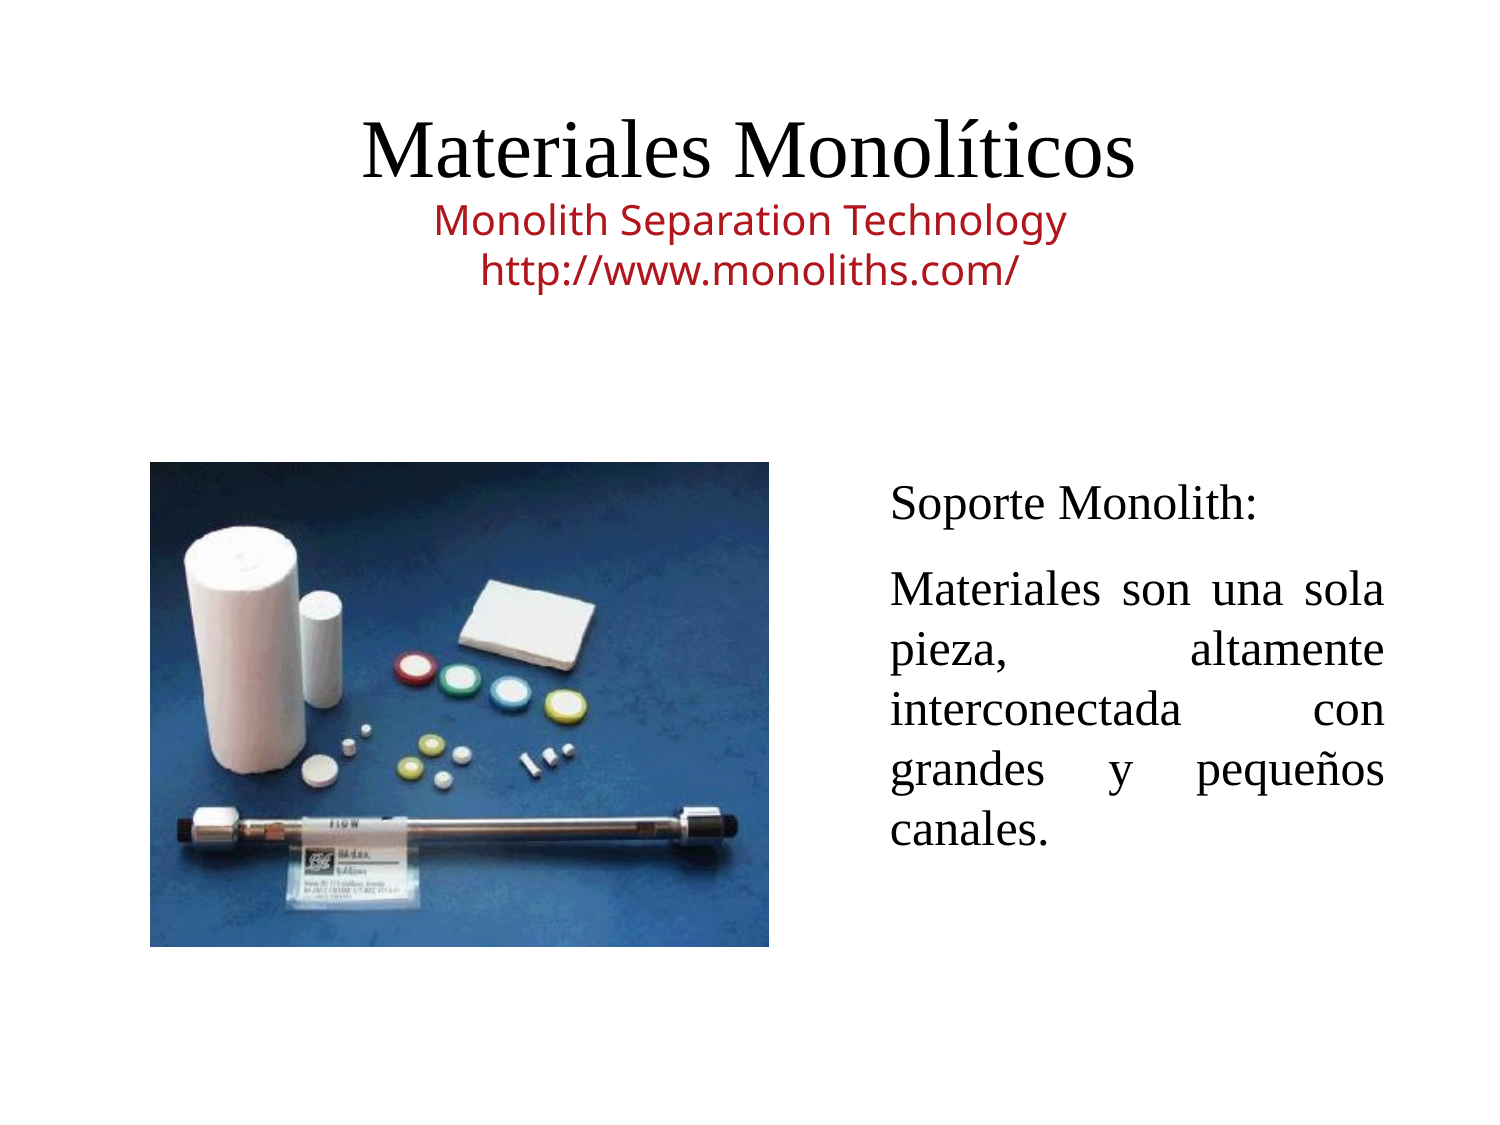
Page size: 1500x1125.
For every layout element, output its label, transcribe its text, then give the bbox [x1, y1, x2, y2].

text_box Soporte Monolith: Materiales son una sola pieza, altamente interconectada con grandes y pequeños canales. [874, 462, 1400, 863]
picture [149, 462, 769, 947]
title Materiales Monolíticos Monolith Separation Technology http://www.monoliths.com/ [112, 99, 1388, 288]
